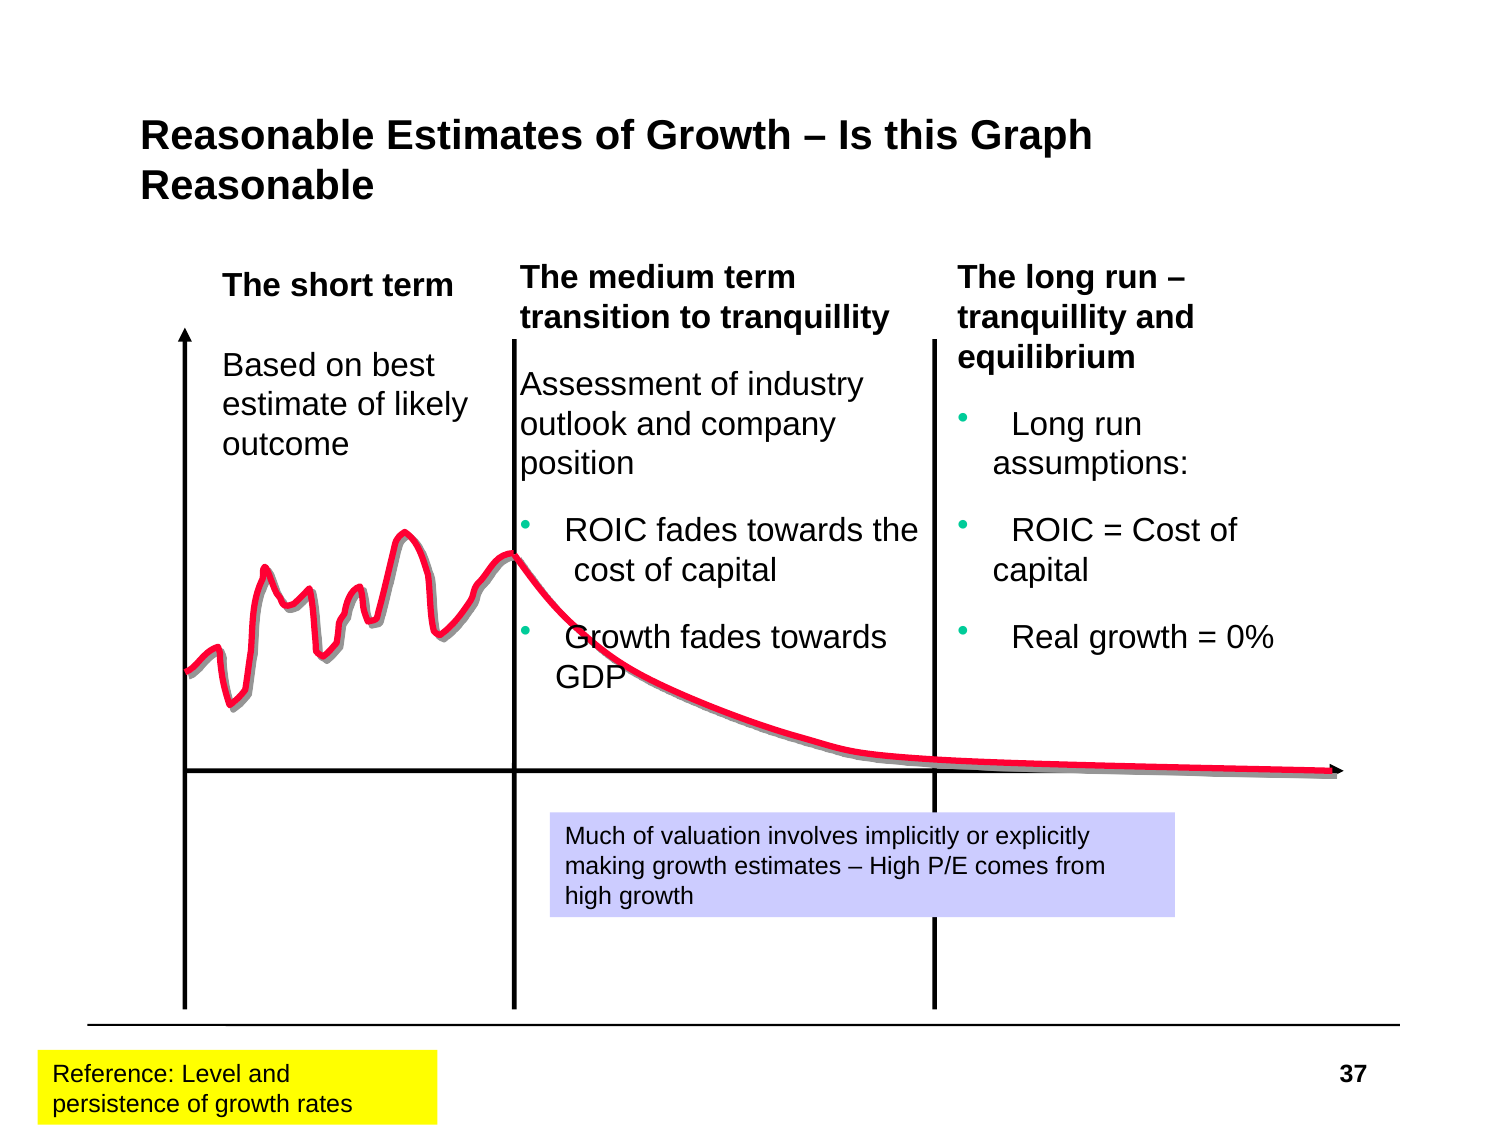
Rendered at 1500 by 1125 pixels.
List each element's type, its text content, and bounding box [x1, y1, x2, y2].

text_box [184, 327, 1344, 1010]
text_box The short term Based on best estimate of likely outcome [207, 255, 495, 325]
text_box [184, 531, 1333, 771]
title Reasonable Estimates of Growth – Is this Graph Reasonable [125, 99, 1350, 225]
text_box The medium term transition to tranquillity Assessment of industry outlook and company position ROIC fades towards the cost of capital Growth fades towards GDP [519, 255, 936, 325]
text_box The long run – tranquillity and equilibrium Long run assumptions: ROIC = Cost of capital Real growth = 0% [957, 255, 1310, 325]
text_box Reference: Level and persistence of growth rates [37, 1049, 438, 1125]
